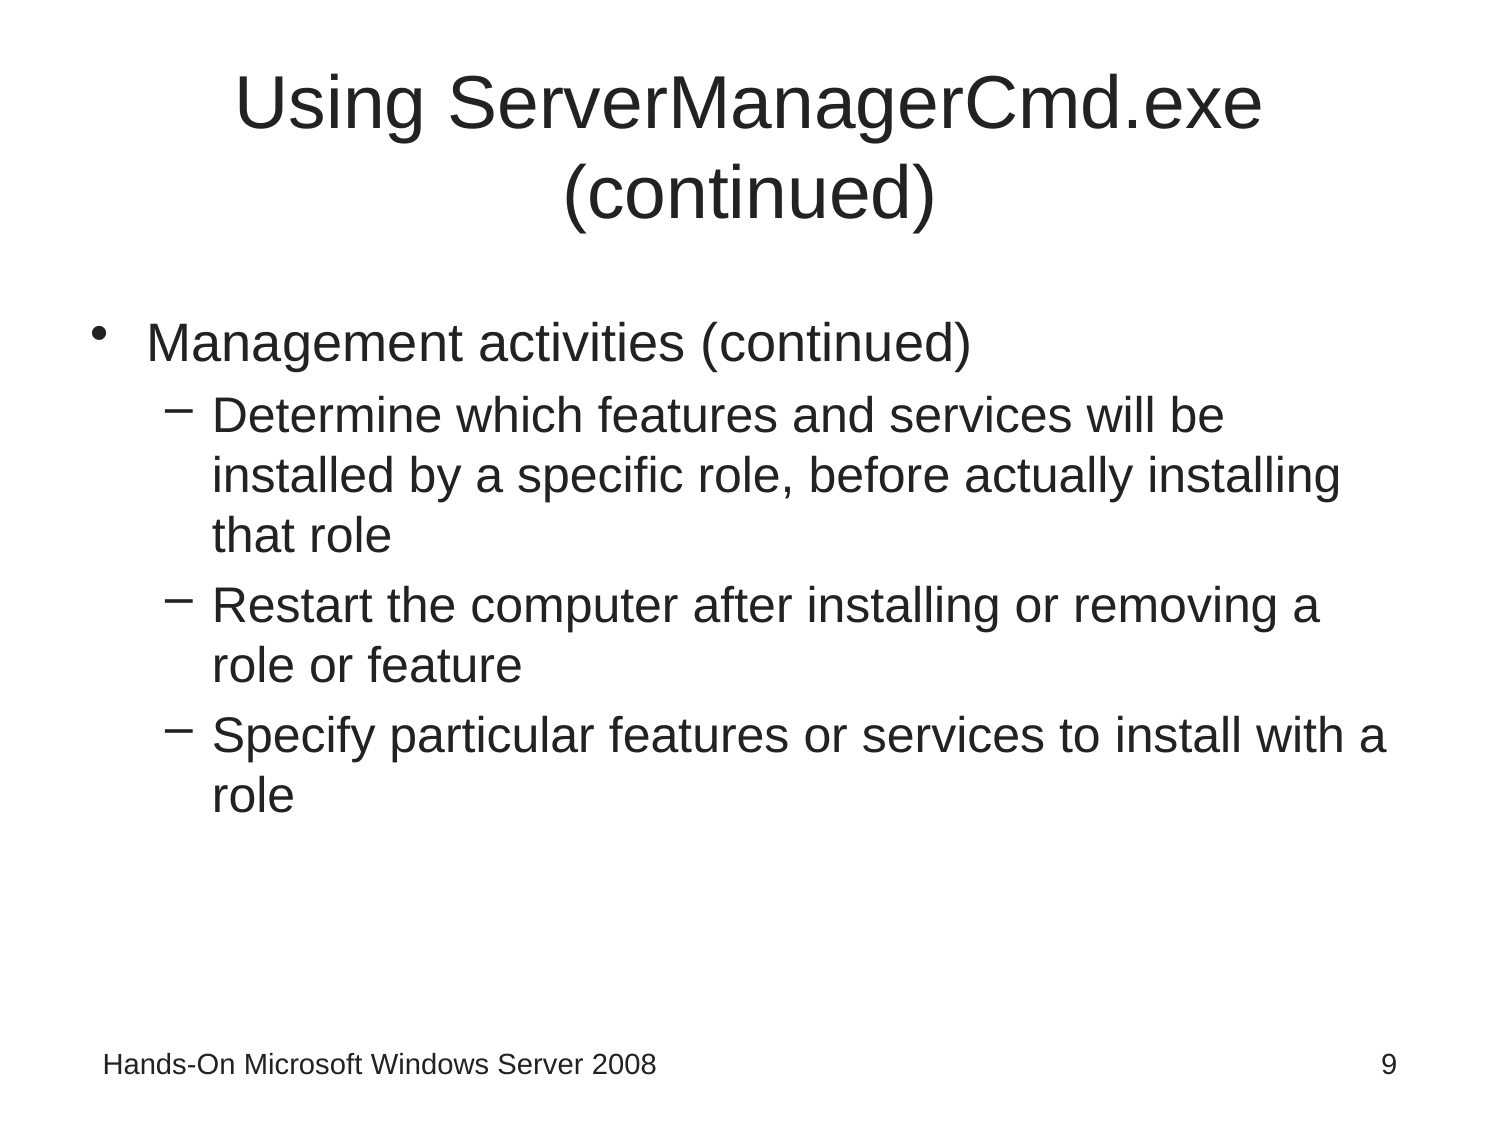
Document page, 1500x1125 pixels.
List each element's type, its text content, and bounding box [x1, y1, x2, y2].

title Using ServerManagerCmd.exe (continued) [87, 37, 1413, 251]
footer Hands-On Microsoft Windows Server 2008 [87, 1037, 1051, 1101]
slide_number 9 [1074, 1037, 1413, 1101]
list Management activities (continued) Determine which features and services will be installed by a specific role, before actually installing that role Restart the computer after installing or removing a role or feature Specify particular features or services to install with a role [74, 299, 1426, 1013]
